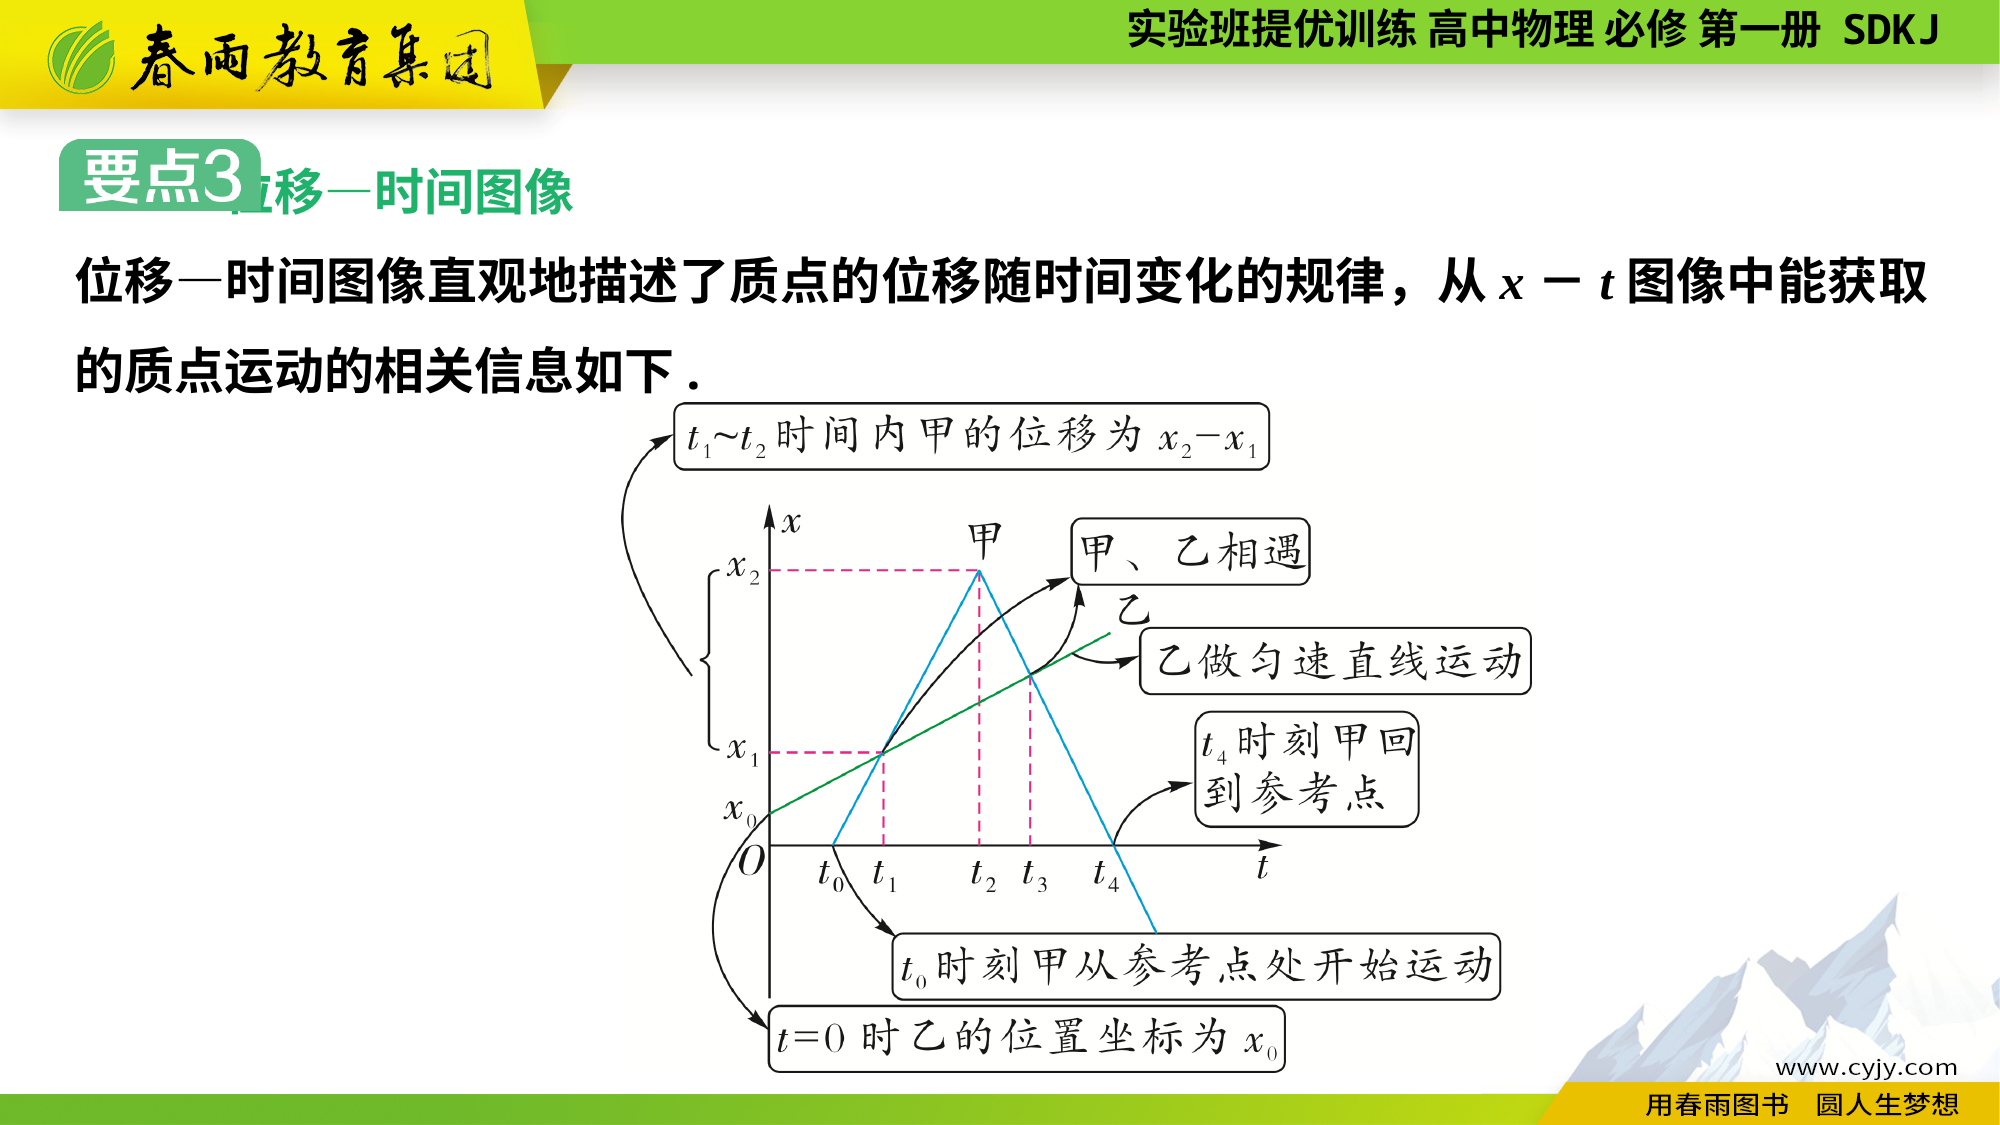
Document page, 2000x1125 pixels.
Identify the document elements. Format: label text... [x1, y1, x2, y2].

picture [0, 0, 2000, 1125]
list 位移—时间图像 位移—时间图像直观地描述了质点的位移随时间变化的规律，从x－t图像中能获取的质点运动的相关信息如下. [59, 122, 1944, 399]
